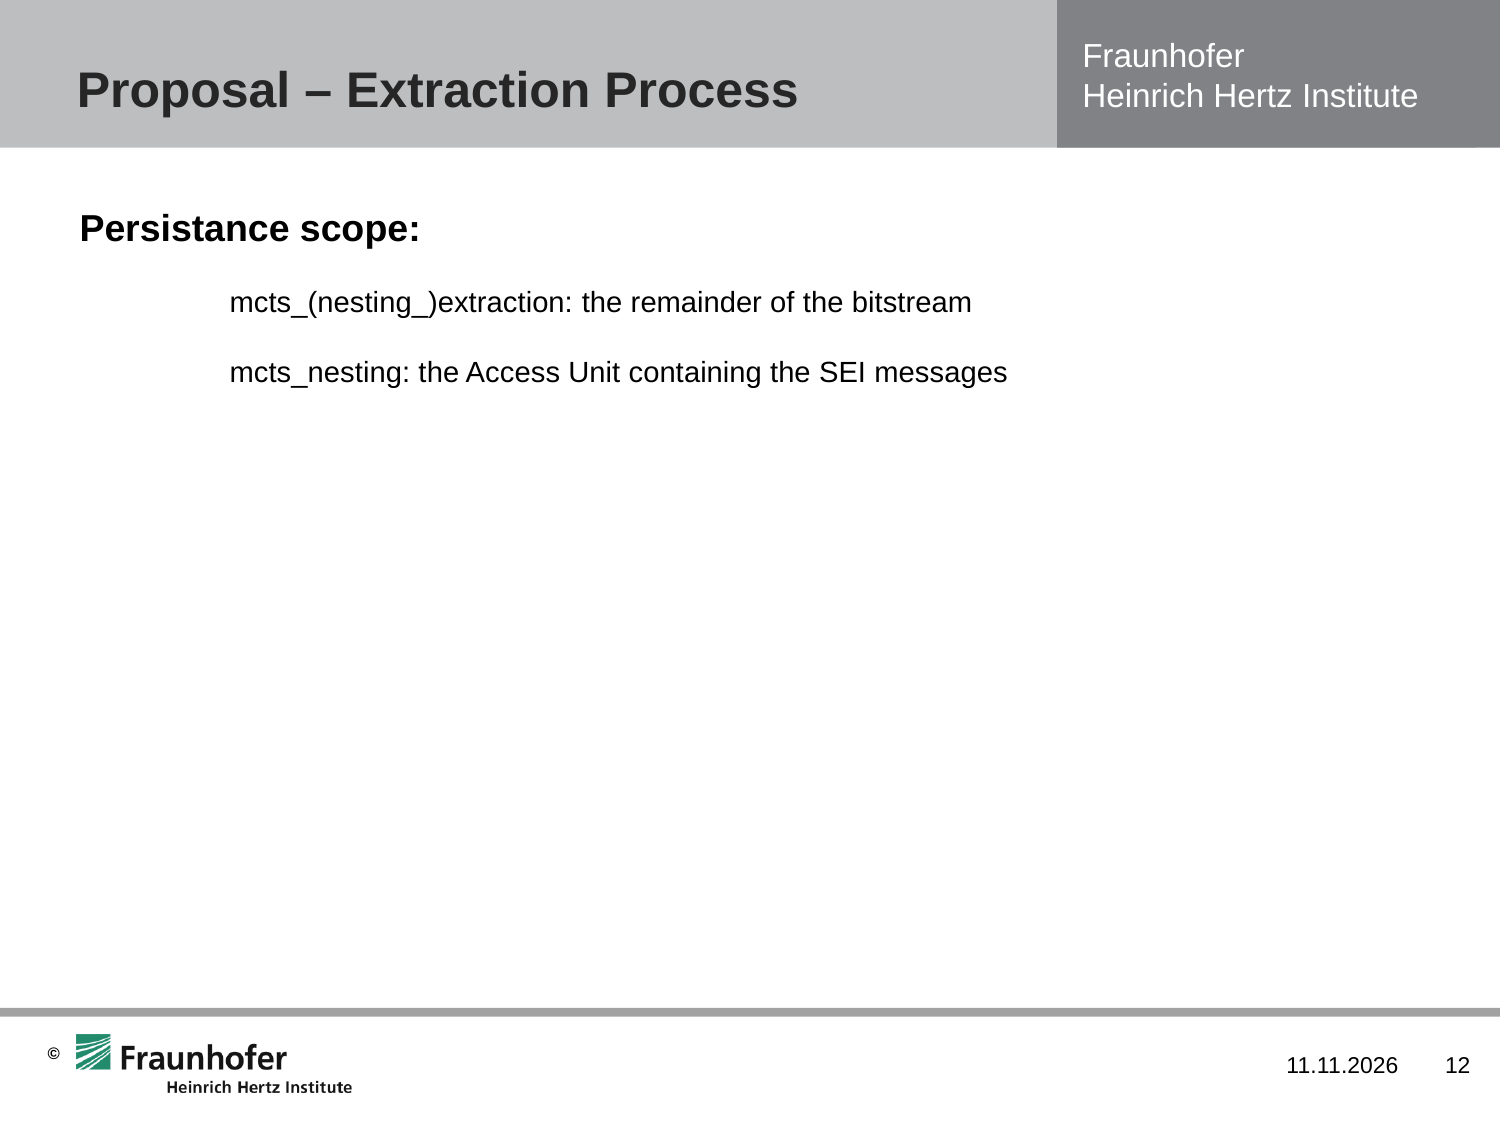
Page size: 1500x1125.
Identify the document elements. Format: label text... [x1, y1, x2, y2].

text_box Persistance scope: mcts_(nesting_)extraction: the remainder of the bitstream mcts_nesting: the Access Unit containing the SEI messages [64, 196, 1400, 396]
title Proposal – Extraction Process [76, 58, 1022, 118]
picture [76, 1034, 352, 1093]
slide_number 12 [1394, 1034, 1471, 1094]
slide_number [1019, 1034, 1394, 1094]
